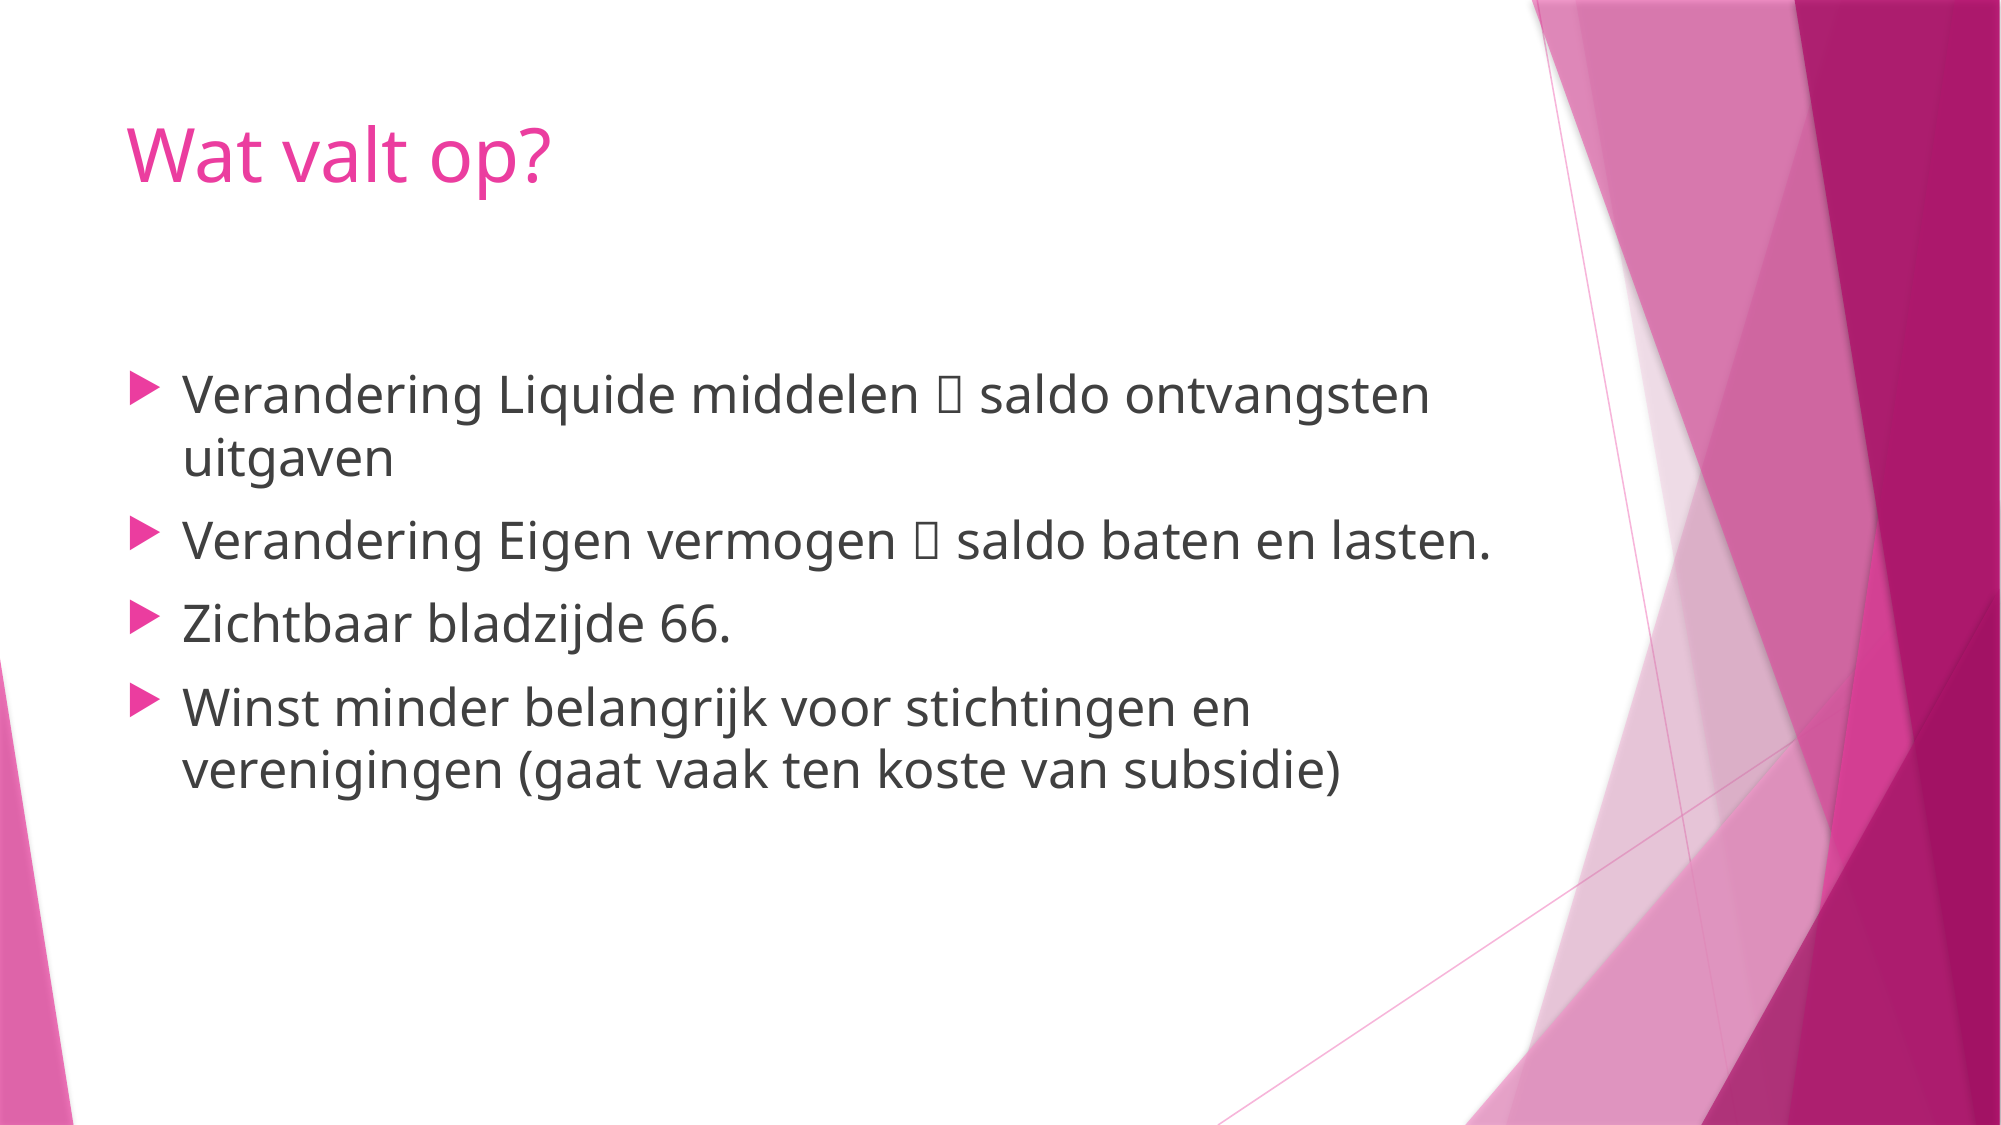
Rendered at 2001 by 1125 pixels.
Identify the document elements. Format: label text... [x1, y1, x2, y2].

title Wat valt op? [111, 99, 1522, 317]
list Verandering Liquide middelen  saldo ontvangsten uitgaven Verandering Eigen vermogen  saldo baten en lasten. Zichtbaar bladzijde 66. Winst minder belangrijk voor stichtingen en verenigingen (gaat vaak ten koste van subsidie) [111, 354, 1522, 992]
